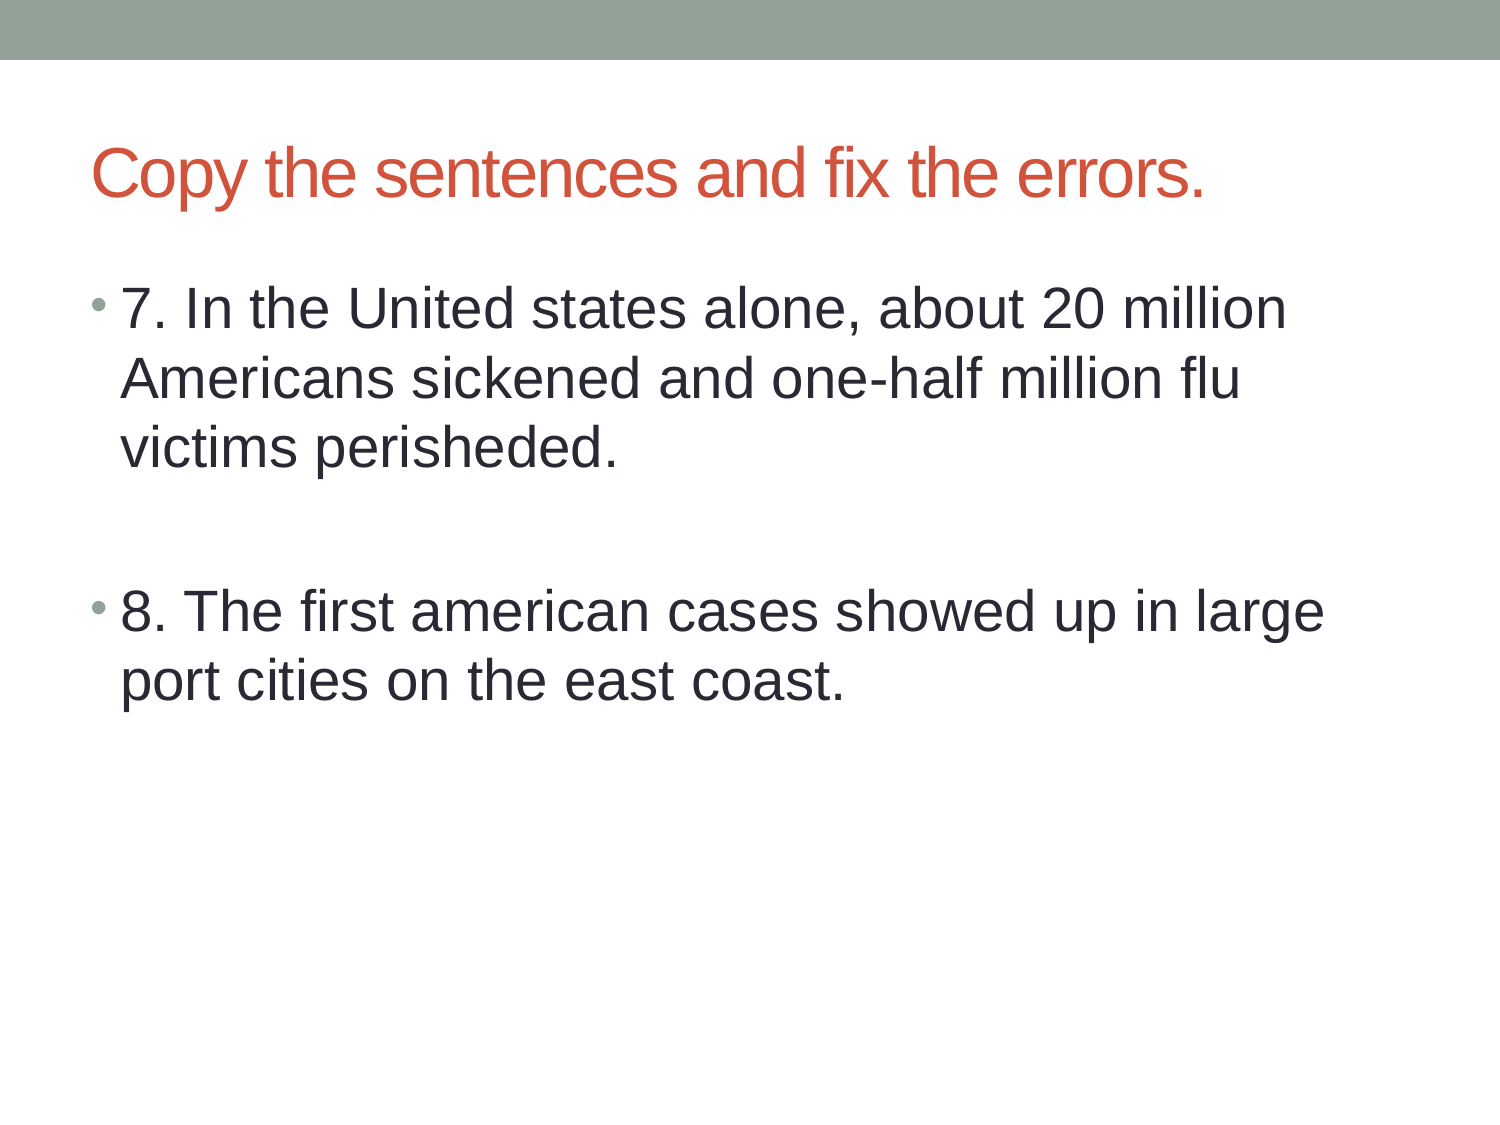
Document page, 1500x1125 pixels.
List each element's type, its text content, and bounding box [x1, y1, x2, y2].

list 7. In the United states alone, about 20 million Americans sickened and one-half million flu victims perisheded. 8. The first american cases showed up in large port cities on the east coast. [75, 262, 1425, 1063]
title Copy the sentences and fix the errors. [75, 87, 1425, 250]
